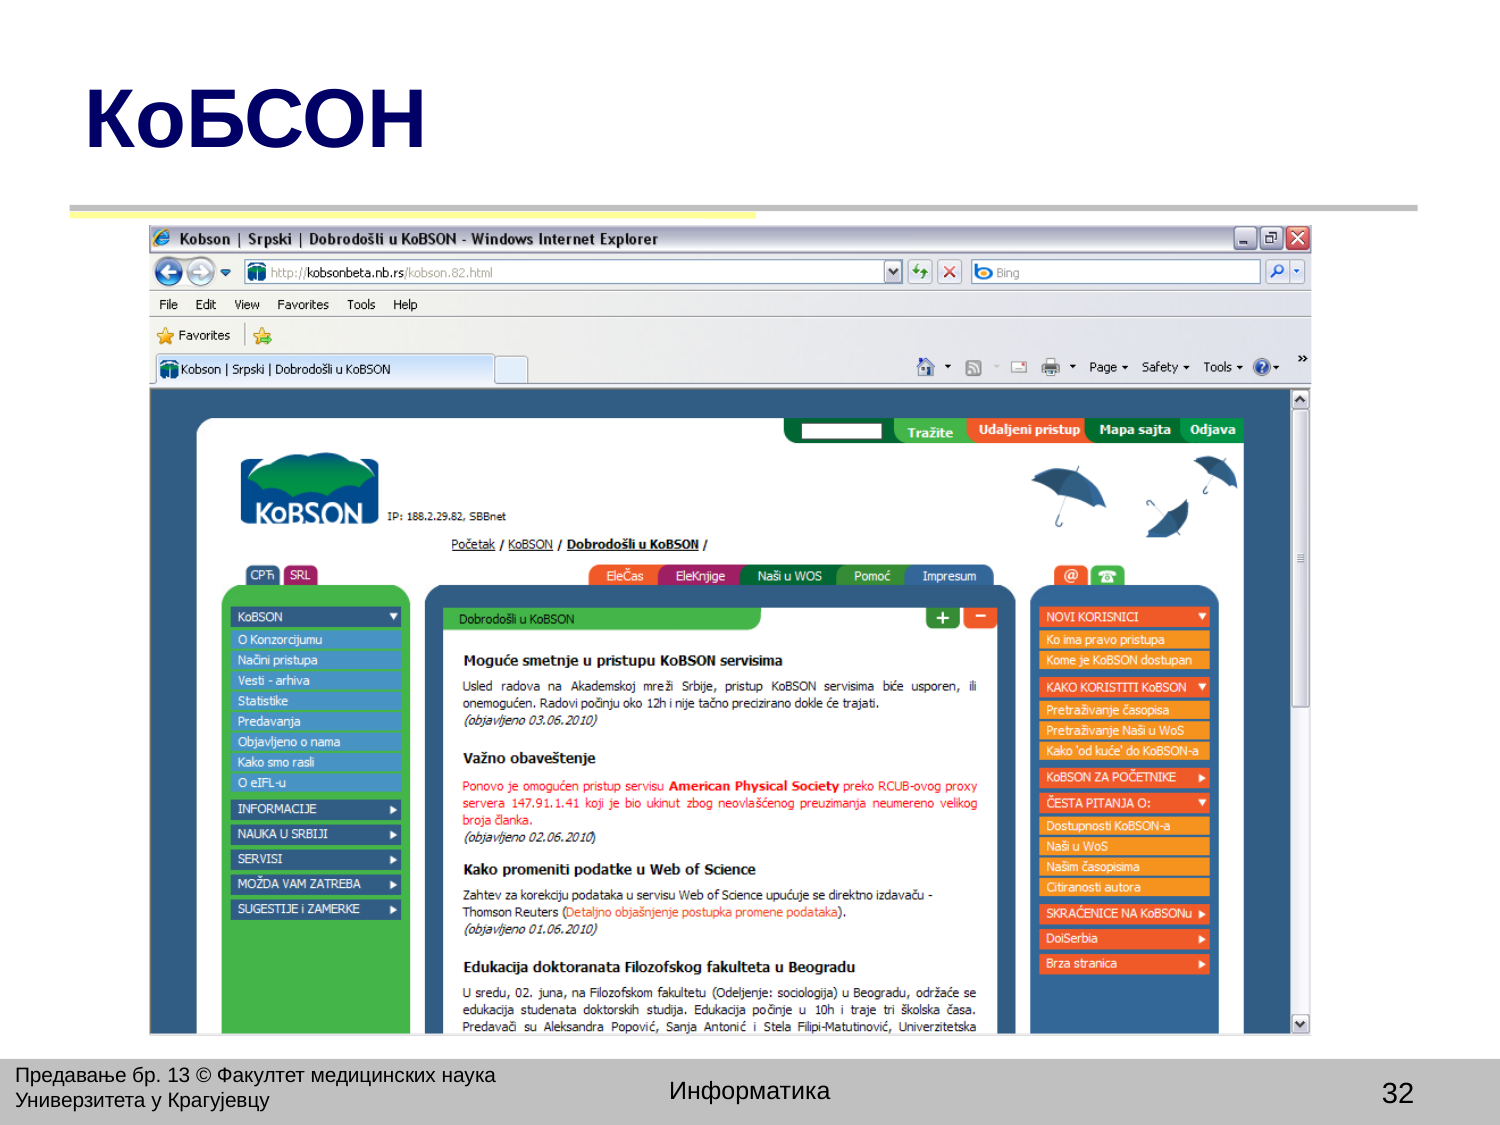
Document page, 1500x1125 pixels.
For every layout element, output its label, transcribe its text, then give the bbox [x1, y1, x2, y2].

slide_number 32 [1079, 1066, 1430, 1125]
title КоБСОН [69, 19, 1426, 208]
picture [149, 224, 1312, 1037]
footer Информатика [512, 1066, 988, 1125]
slide_number Предавање бр. 13 © Факултет медицинских наука Универзитета у Крагујевцу [0, 1053, 617, 1108]
